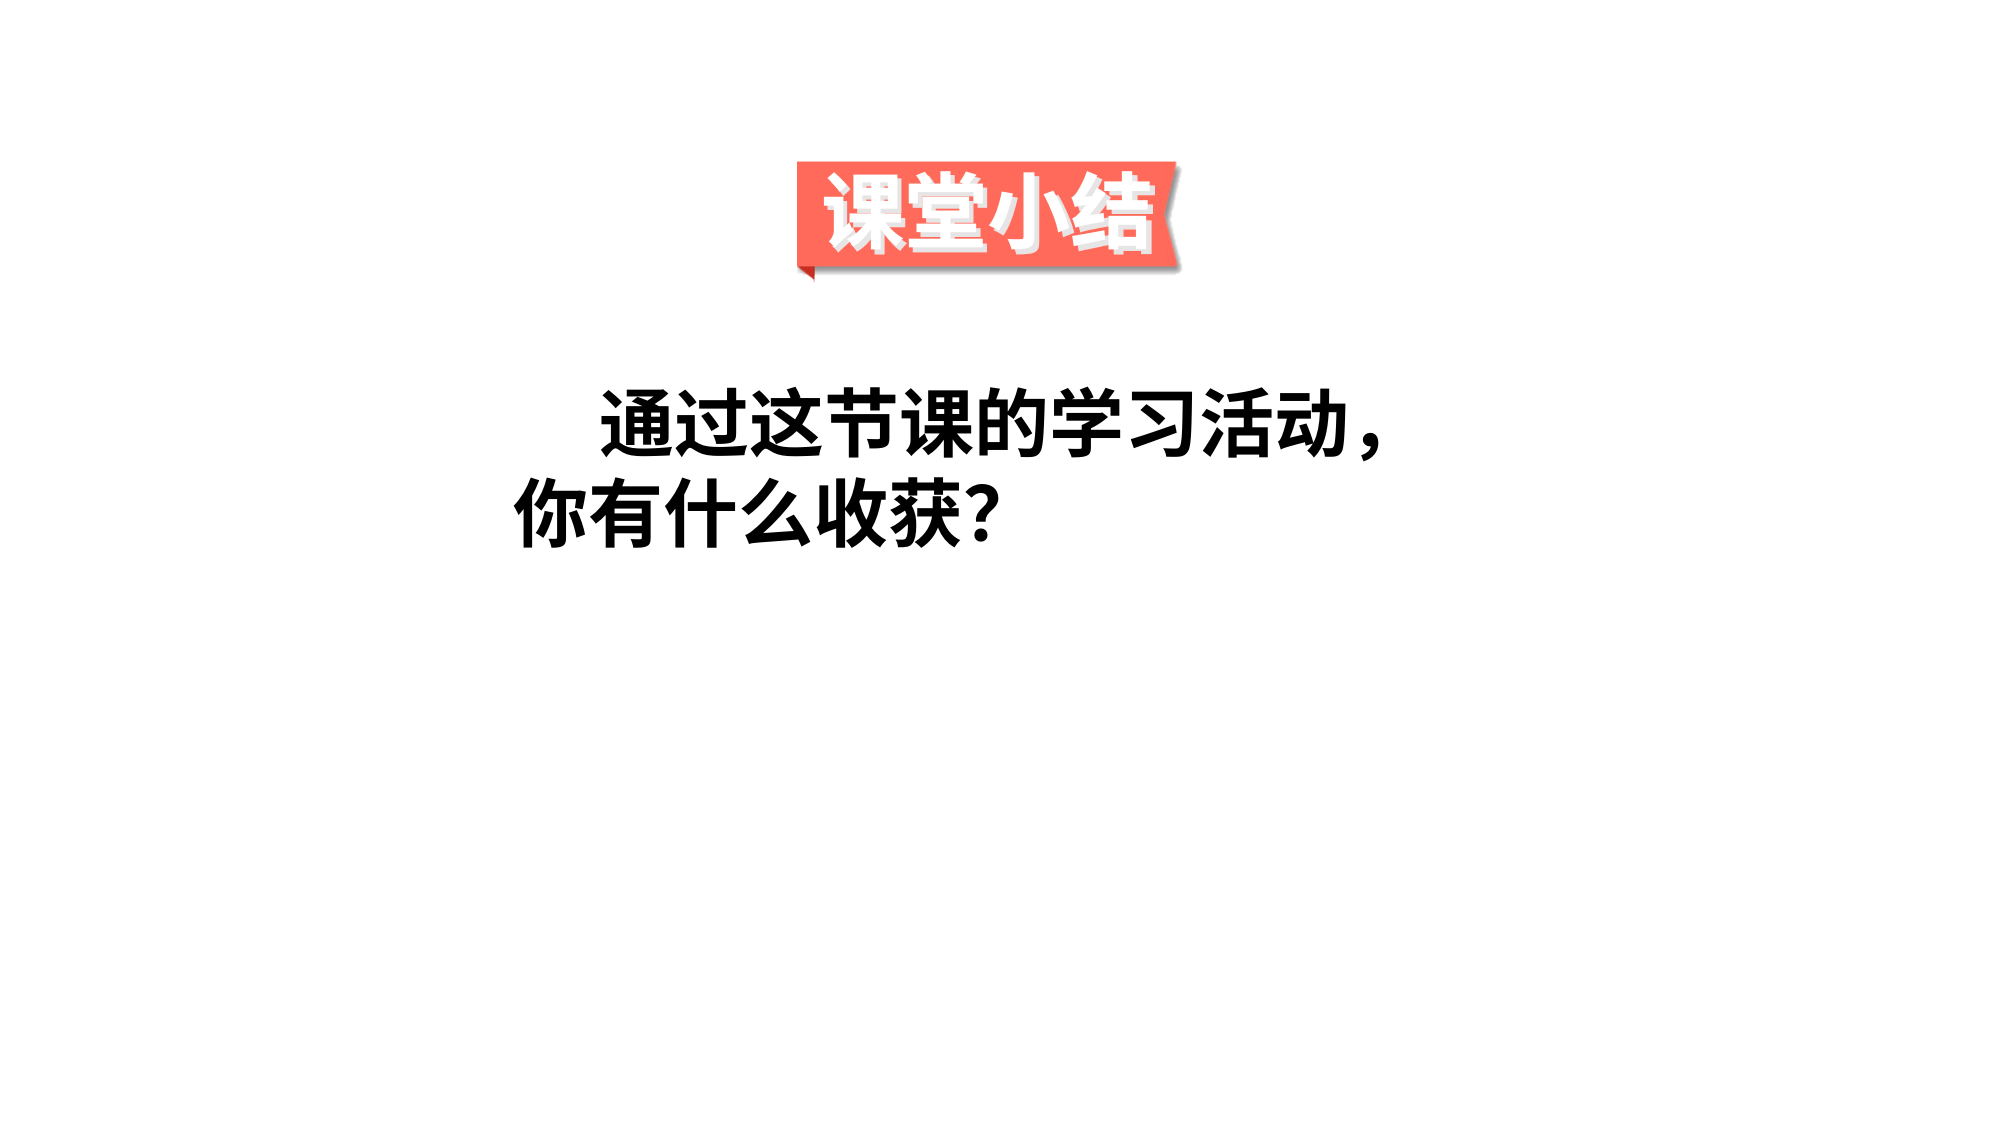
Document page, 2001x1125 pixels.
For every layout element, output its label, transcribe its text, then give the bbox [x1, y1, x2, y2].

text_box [787, 137, 1236, 363]
text_box 通过这节课的学习活动，你有什么收获？ [498, 369, 1499, 565]
